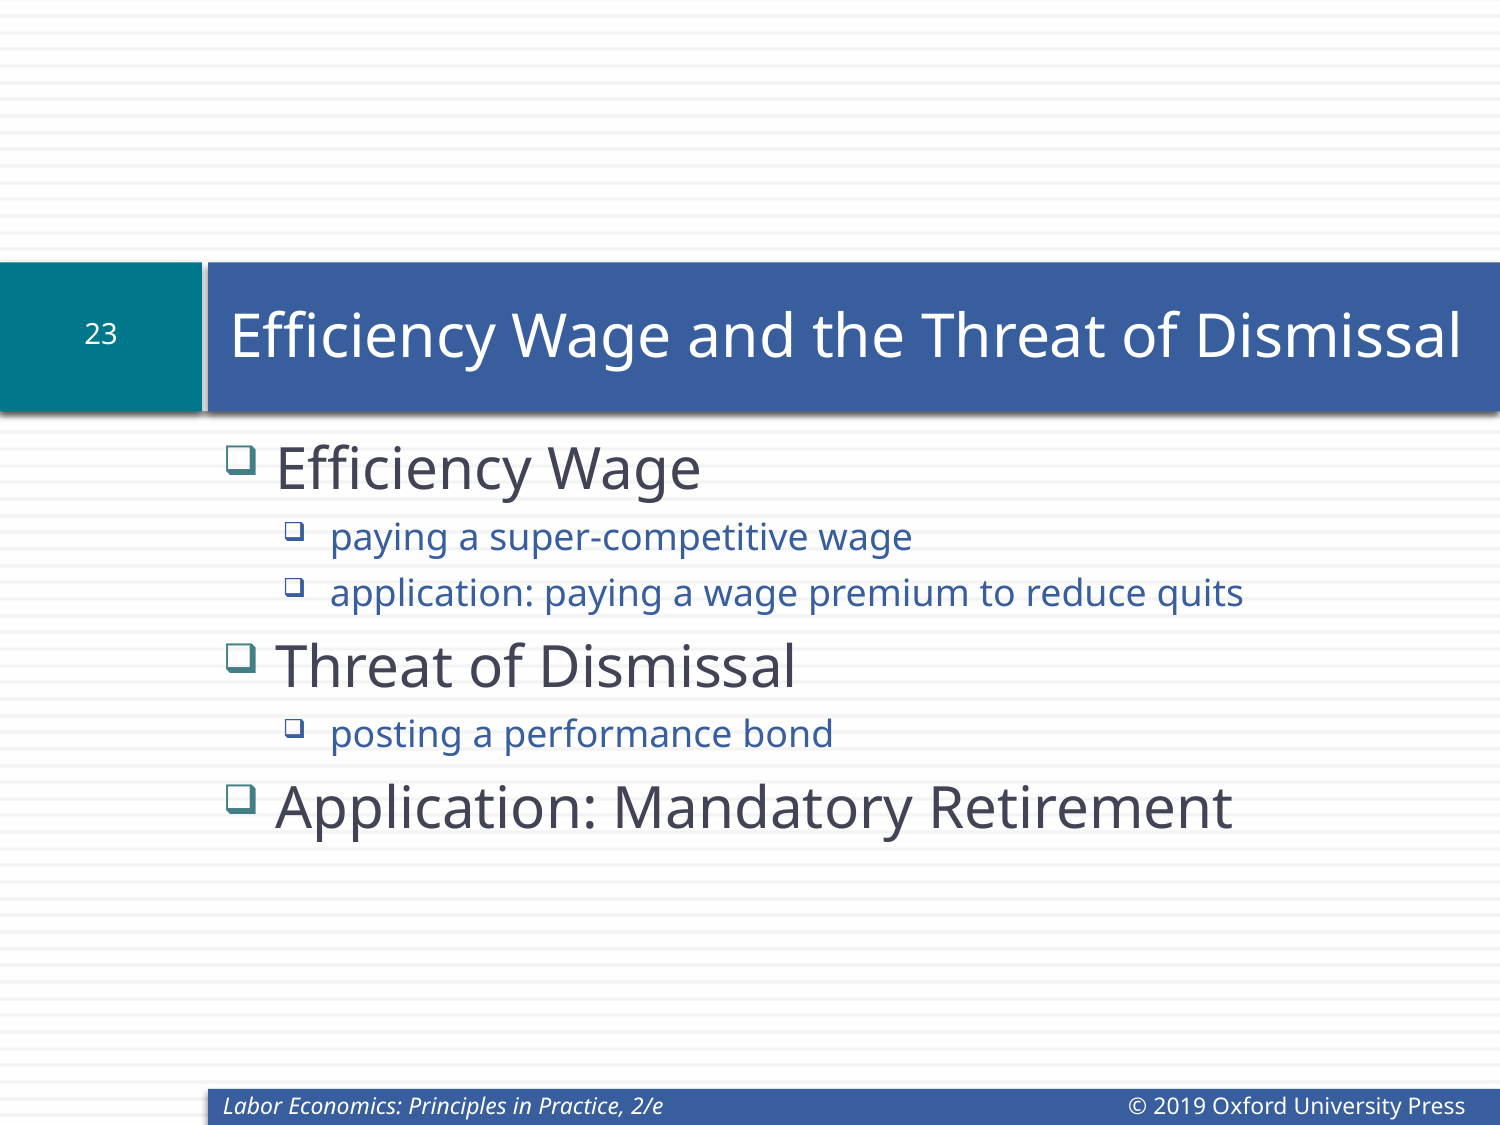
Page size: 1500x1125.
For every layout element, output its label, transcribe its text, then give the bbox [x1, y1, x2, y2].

title Efficiency Wage and the Threat of Dismissal [214, 262, 1489, 412]
footer © 2019 Oxford University Press [835, 1090, 1481, 1125]
slide_number Labor Economics: Principles in Practice, 2/e [208, 1090, 756, 1125]
list Efficiency Wage paying a super-competitive wage application: paying a wage premium to reduce quits Threat of Dismissal posting a performance bond Application: Mandatory Retirement [208, 423, 1484, 1084]
slide_number 22 [0, 260, 202, 410]
